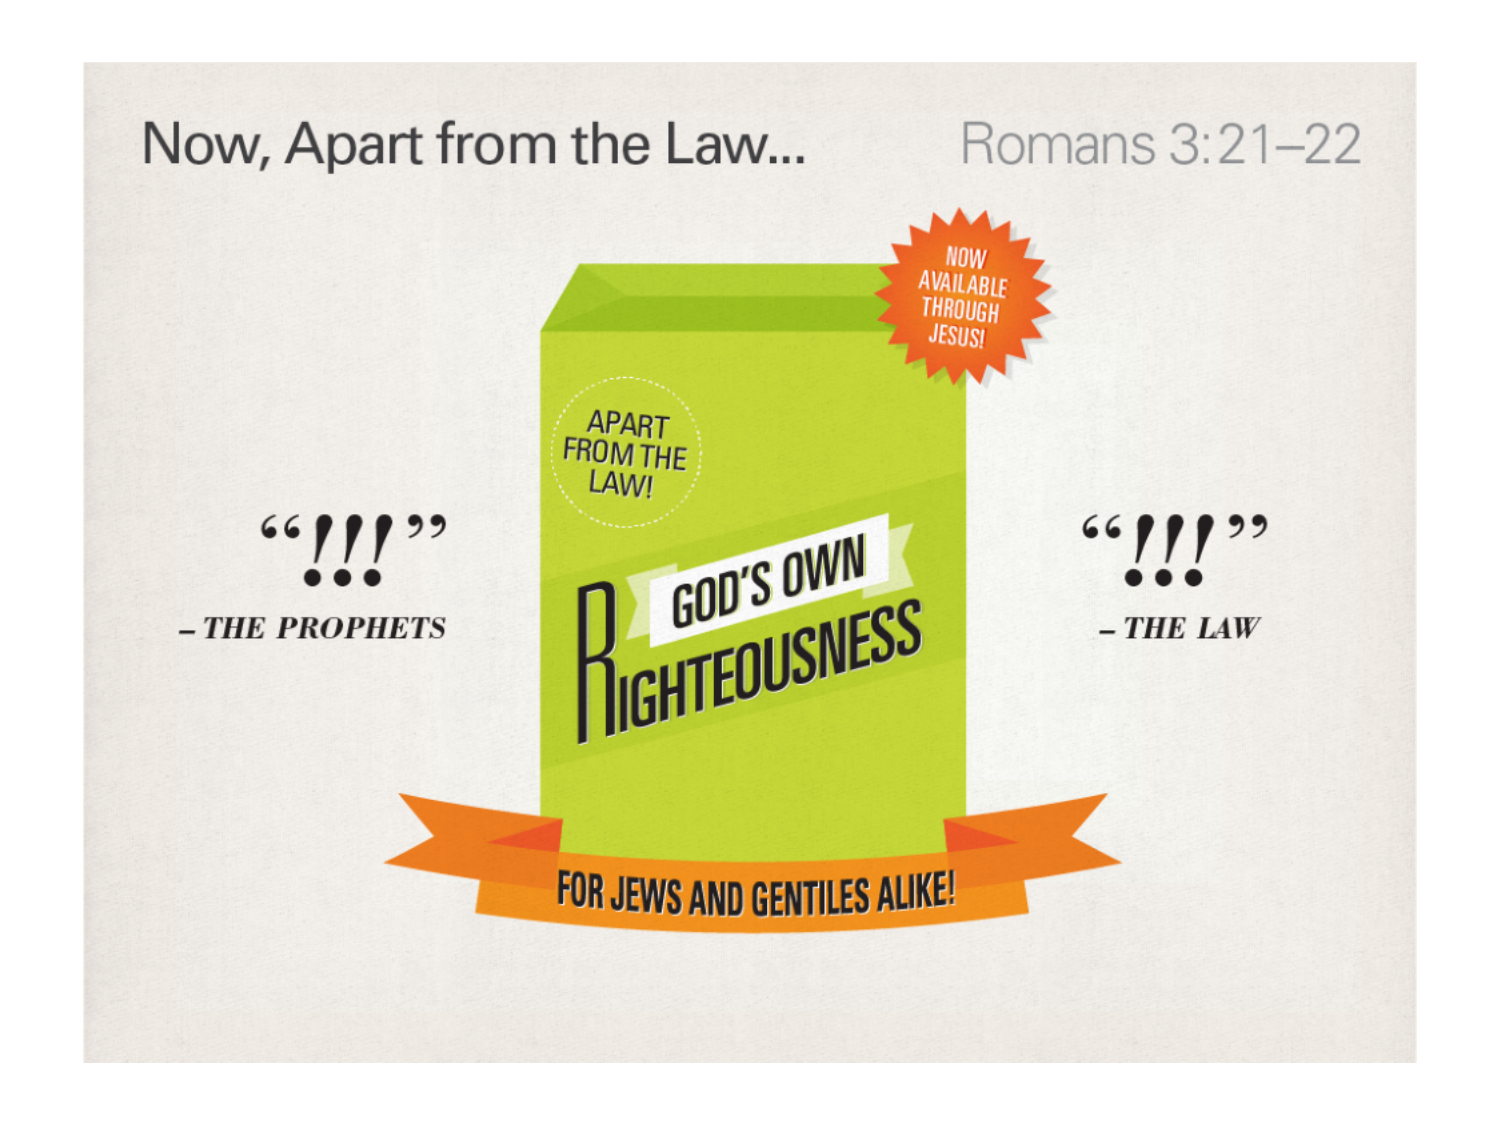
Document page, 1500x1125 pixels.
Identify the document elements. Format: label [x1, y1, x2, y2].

picture [83, 62, 1417, 1063]
